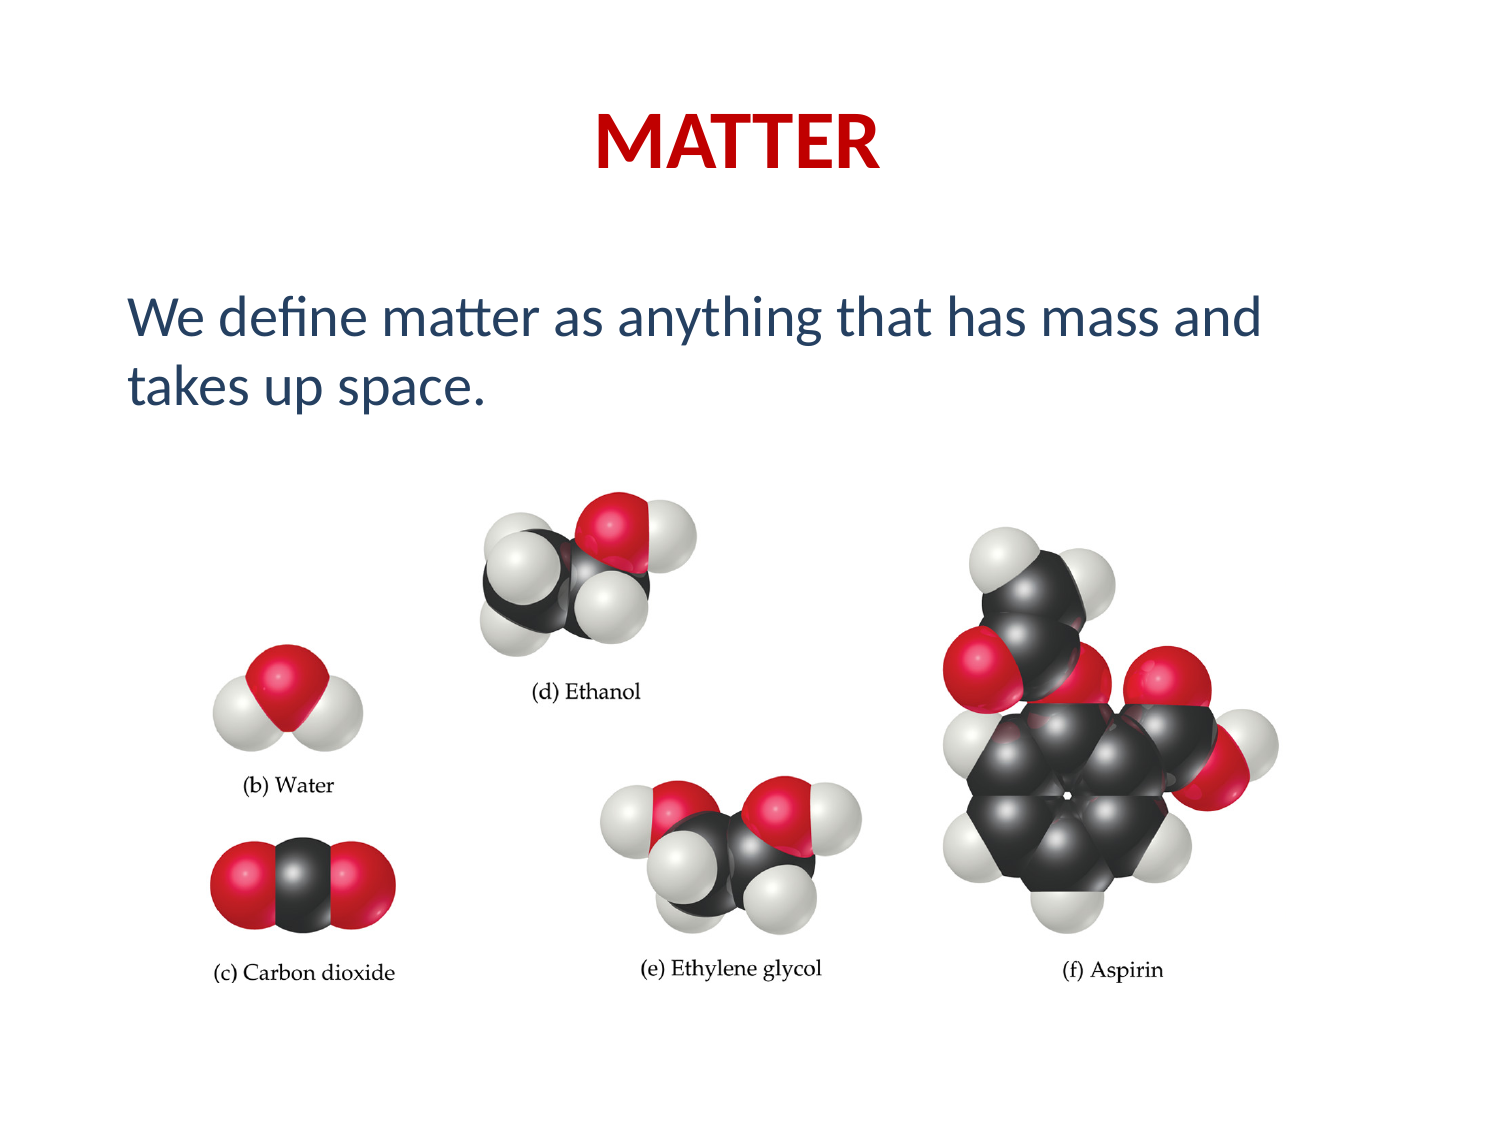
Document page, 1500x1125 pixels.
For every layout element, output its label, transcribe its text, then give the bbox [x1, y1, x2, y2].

text_box We define matter as anything that has mass and takes up space. [112, 187, 1376, 425]
text_box Matter [100, 78, 1376, 200]
picture [199, 462, 1288, 983]
